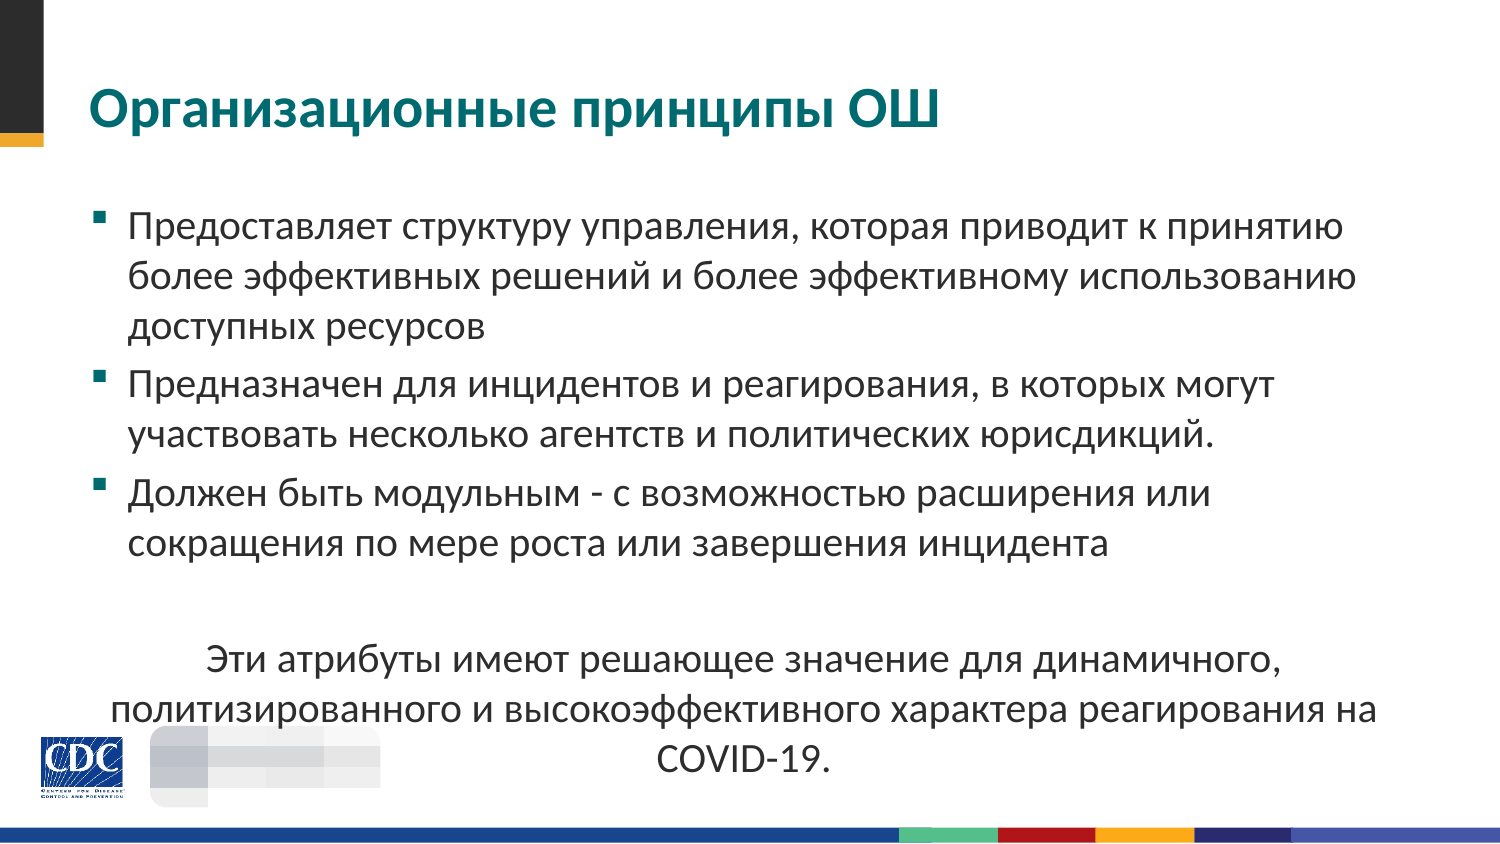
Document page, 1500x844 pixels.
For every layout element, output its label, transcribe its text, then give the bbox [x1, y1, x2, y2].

list Предоставляет структуру управления, которая приводит к принятию более эффективных решений и более эффективному использованию доступных ресурсов Предназначен для инцидентов и реагирования, в которых могут участвовать несколько агентств и политических юрисдикций. Должен быть модульным - с возможностью расширения или сокращения по мере роста или завершения инцидента Эти атрибуты имеют решающее значение для динамичного, политизированного и высокоэффективного характера реагирования на COVID-19. [75, 190, 1414, 739]
title Организационные принципы ОШ [75, 33, 1425, 147]
picture [41, 737, 125, 798]
